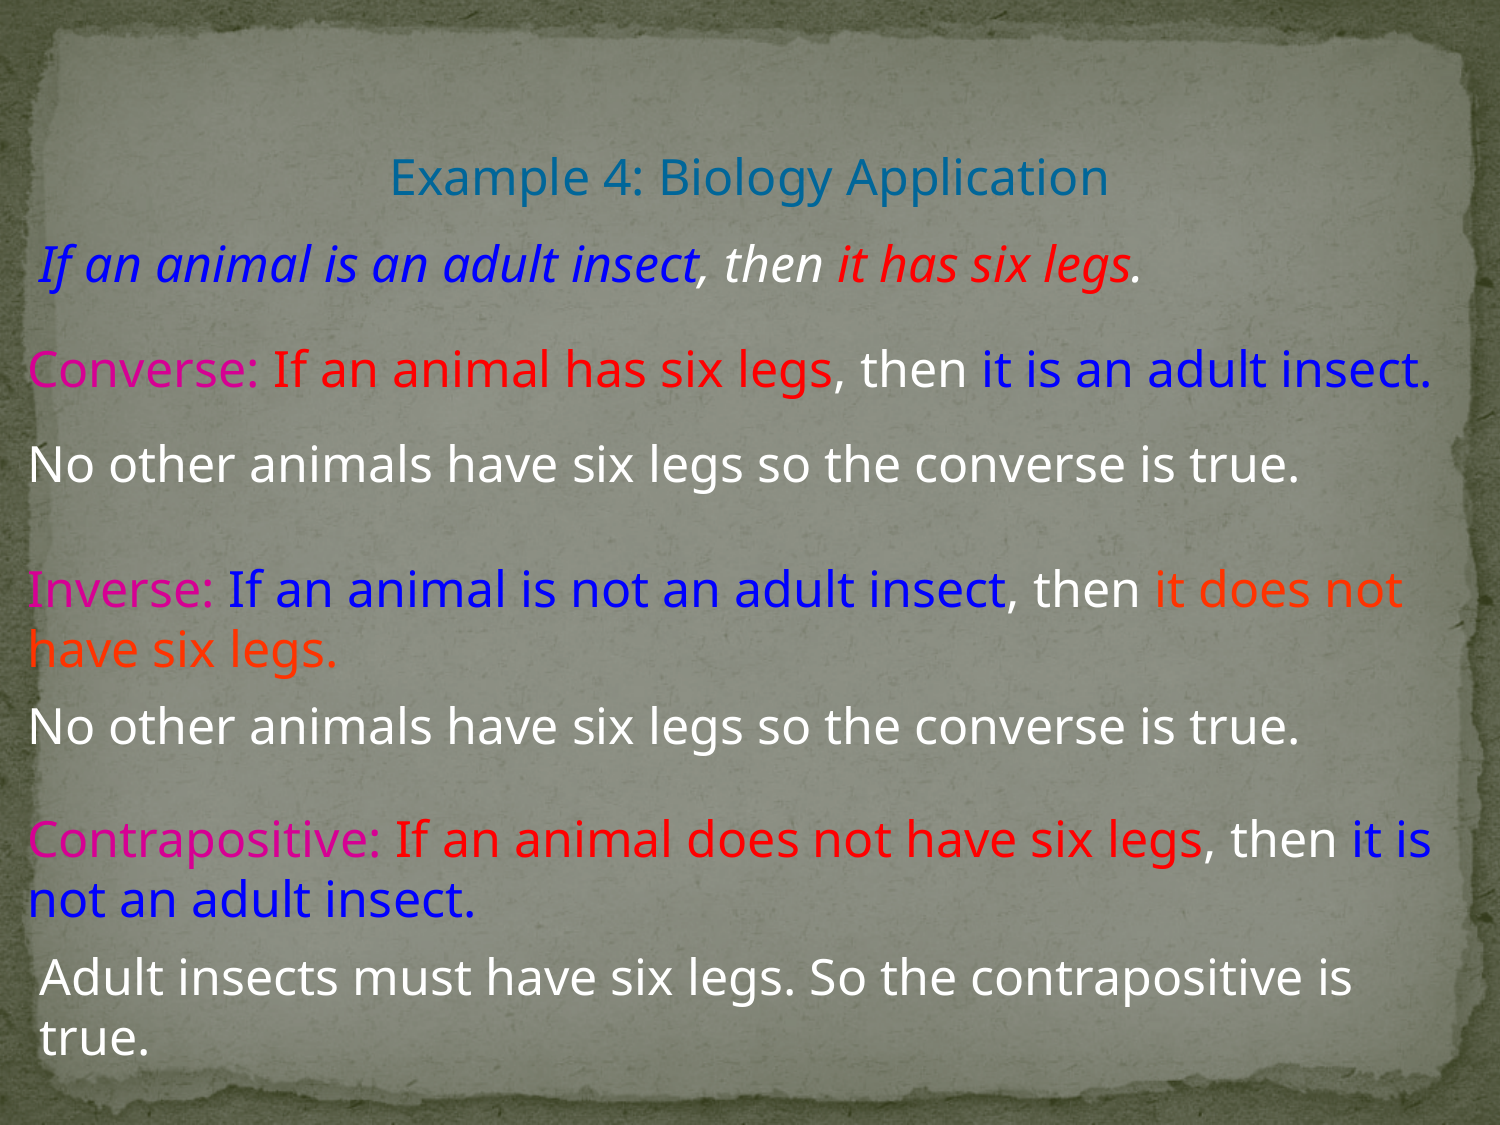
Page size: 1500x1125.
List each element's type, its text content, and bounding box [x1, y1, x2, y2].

text_box No other animals have six legs so the converse is true. [12, 425, 1463, 500]
text_box If an animal is an adult insect, then it has six legs. [24, 224, 1413, 300]
text_box Contrapositive: If an animal does not have six legs, then it is not an adult insect. [12, 800, 1463, 935]
text_box Converse: If an animal has six legs, then it is an adult insect. [12, 330, 1463, 405]
text_box Adult insects must have six legs. So the contrapositive is true. [24, 937, 1475, 1073]
text_box No other animals have six legs so the converse is true. [12, 687, 1463, 763]
text_box Example 4: Biology Application [0, 137, 1500, 213]
text_box Inverse: If an animal is not an adult insect, then it does not have six legs. [12, 550, 1463, 685]
